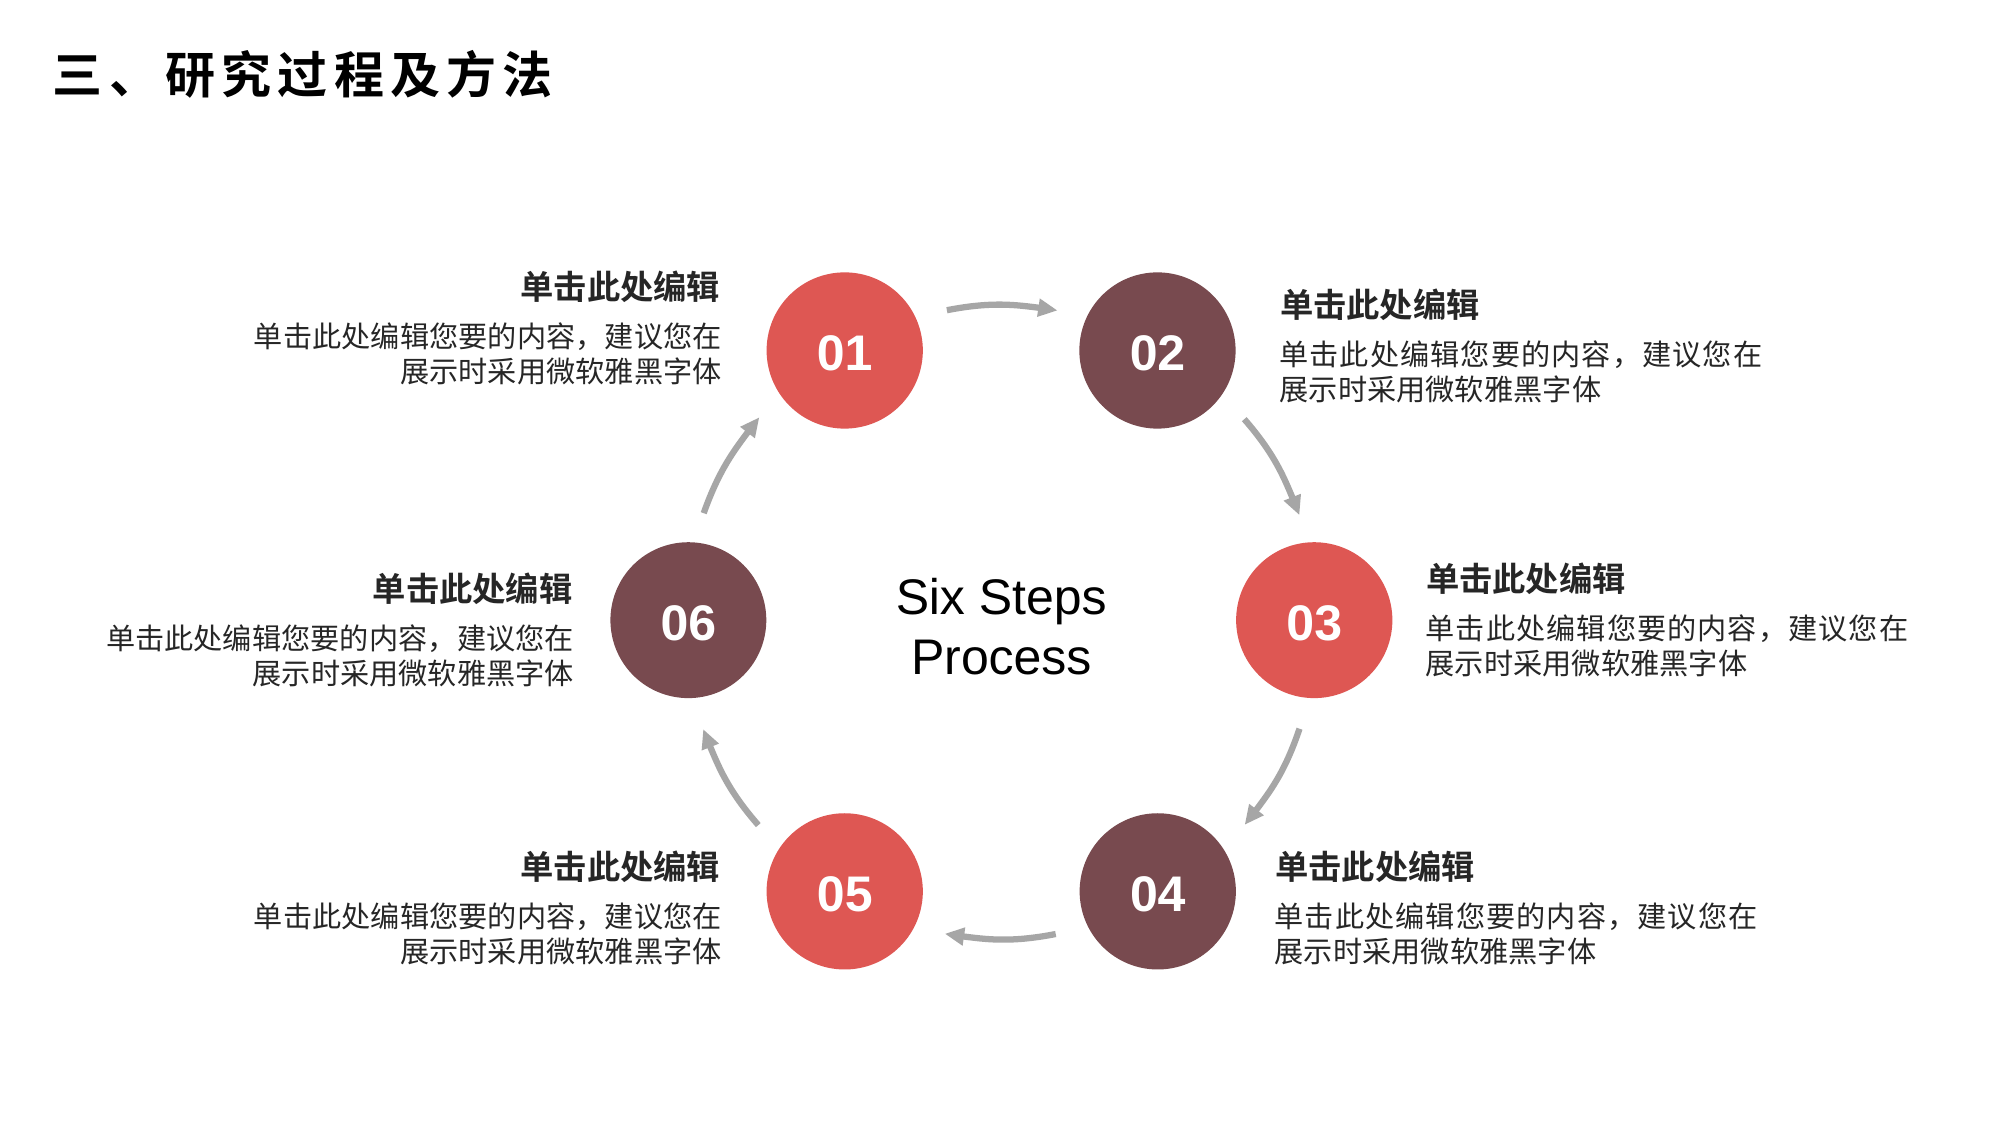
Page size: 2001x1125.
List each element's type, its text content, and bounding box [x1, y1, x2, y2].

text_box 06 [610, 542, 698, 699]
text_box 单击此处编辑 [1304, 835, 1643, 894]
text_box 02 [1093, 272, 1221, 305]
text_box 单击此处编辑您要的内容，建议您在展示时采用微软雅黑字体 [1259, 890, 1773, 977]
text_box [698, 305, 1304, 939]
text_box 三、研究过程及方法 [38, 35, 631, 111]
text_box 单击此处编辑您要的内容，建议您在展示时采用微软雅黑字体 [223, 310, 698, 397]
text_box 单击此处编辑 [352, 835, 698, 894]
text_box 单击此处编辑 [1265, 273, 1648, 332]
text_box 05 [782, 939, 907, 970]
text_box 单击此处编辑 [1411, 547, 1794, 606]
text_box 单击此处编辑 [352, 255, 736, 314]
text_box 04 [1095, 939, 1220, 970]
text_box 单击此处编辑您要的内容，建议您在展示时采用微软雅黑字体 [76, 612, 590, 698]
text_box 单击此处编辑 [204, 557, 588, 616]
text_box 03 [1304, 542, 1393, 699]
text_box 单击此处编辑您要的内容，建议您在展示时采用微软雅黑字体 [223, 890, 737, 977]
text_box 单击此处编辑您要的内容，建议您在展示时采用微软雅黑字体 [1410, 602, 1924, 689]
text_box 01 [781, 272, 909, 305]
text_box 单击此处编辑您要的内容，建议您在展示时采用微软雅黑字体 [1304, 328, 1778, 415]
